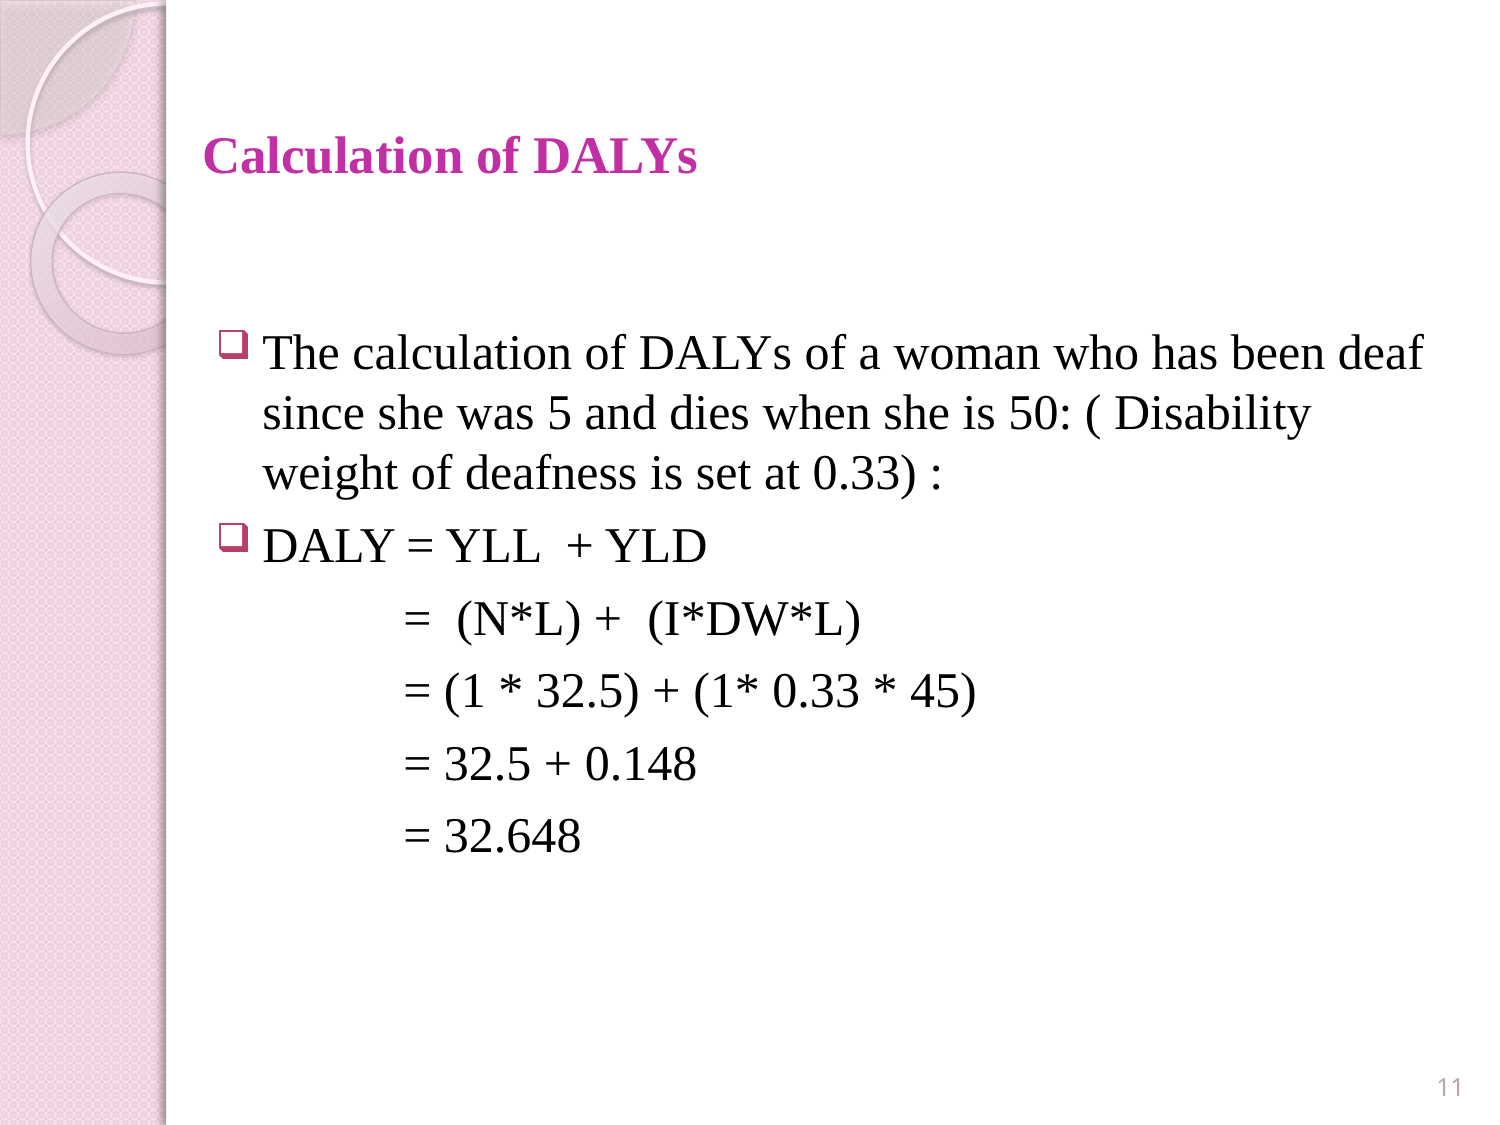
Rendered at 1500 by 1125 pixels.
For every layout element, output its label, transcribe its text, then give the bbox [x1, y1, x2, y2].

title Calculation of DALYs [187, 112, 1500, 288]
list The calculation of DALYs of a woman who has been deaf since she was 5 and dies when she is 50: ( Disability weight of deafness is set at 0.33) : DALY = YLL + YLD = (N*L) + (I*DW*L) = (1 * 32.5) + (1* 0.33 * 45) = 32.5 + 0.148 = 32.648 [187, 312, 1463, 975]
slide_number 11 [1413, 1034, 1488, 1113]
